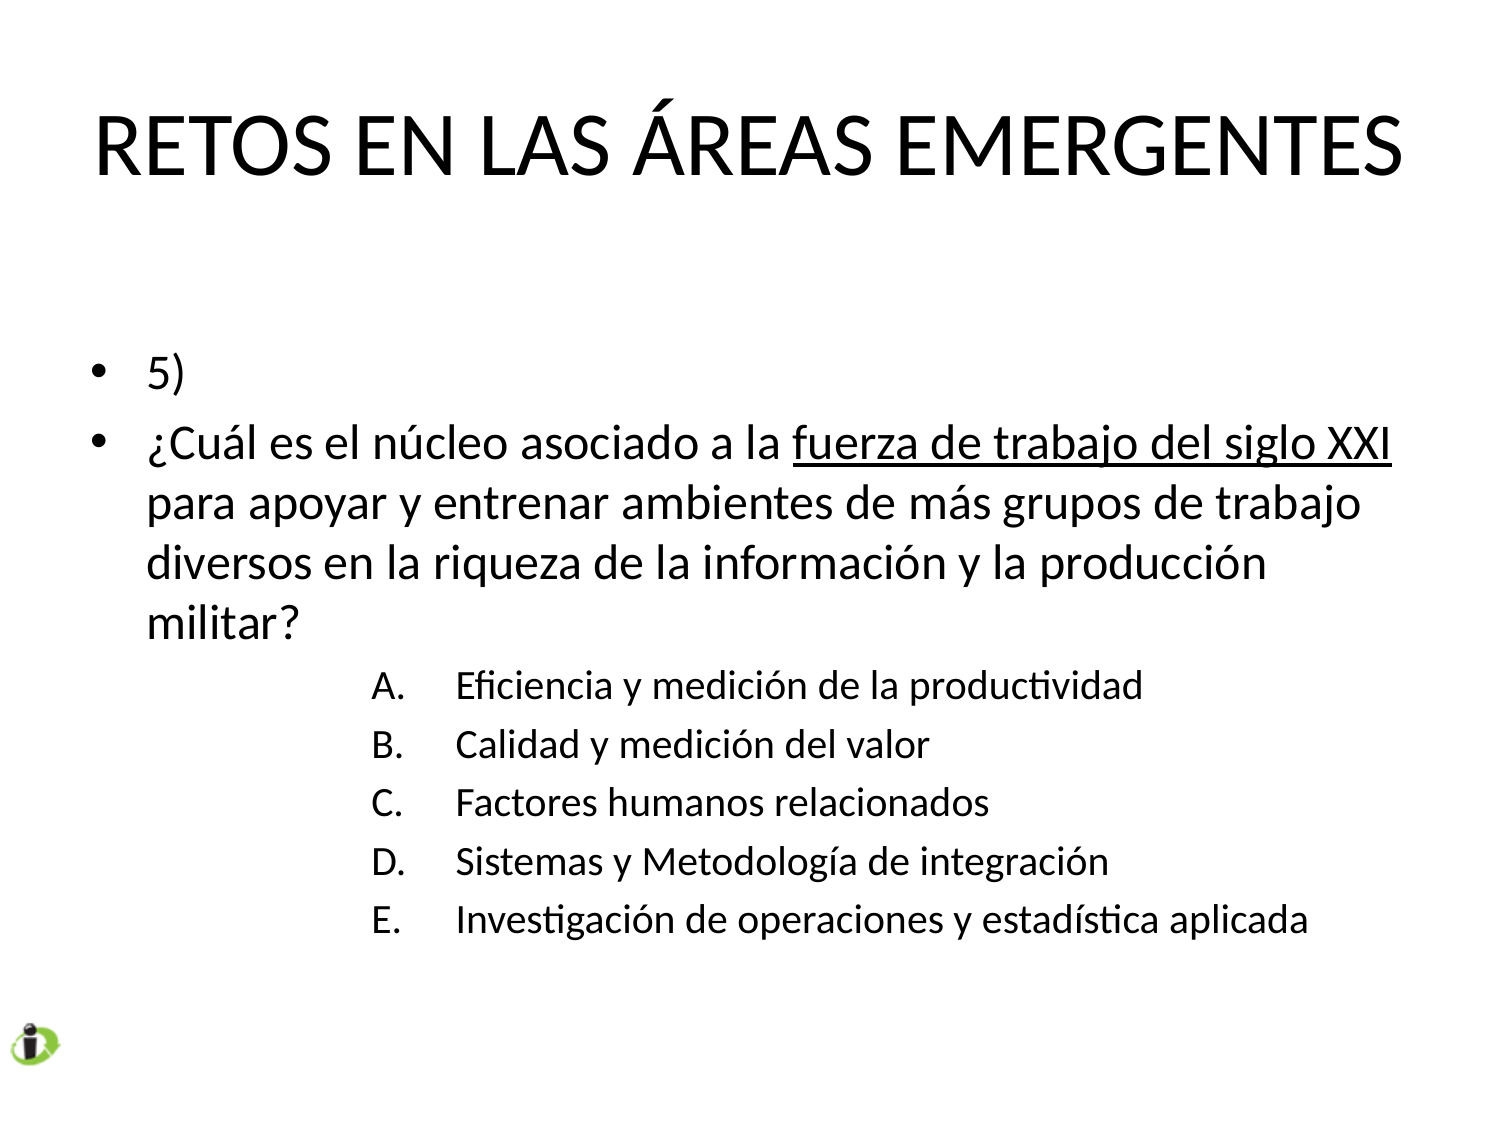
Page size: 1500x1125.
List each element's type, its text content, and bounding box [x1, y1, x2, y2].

title RETOS EN LAS ÁREAS EMERGENTES [75, 45, 1425, 233]
list 5) ¿Cuál es el núcleo asociado a la fuerza de trabajo del siglo XXI para apoyar y entrenar ambientes de más grupos de trabajo diversos en la riqueza de la información y la producción militar? Eficiencia y medición de la productividad Calidad y medición del valor Factores humanos relacionados Sistemas y Metodología de integración Investigación de operaciones y estadística aplicada [75, 262, 1425, 1005]
picture [10, 1020, 61, 1072]
